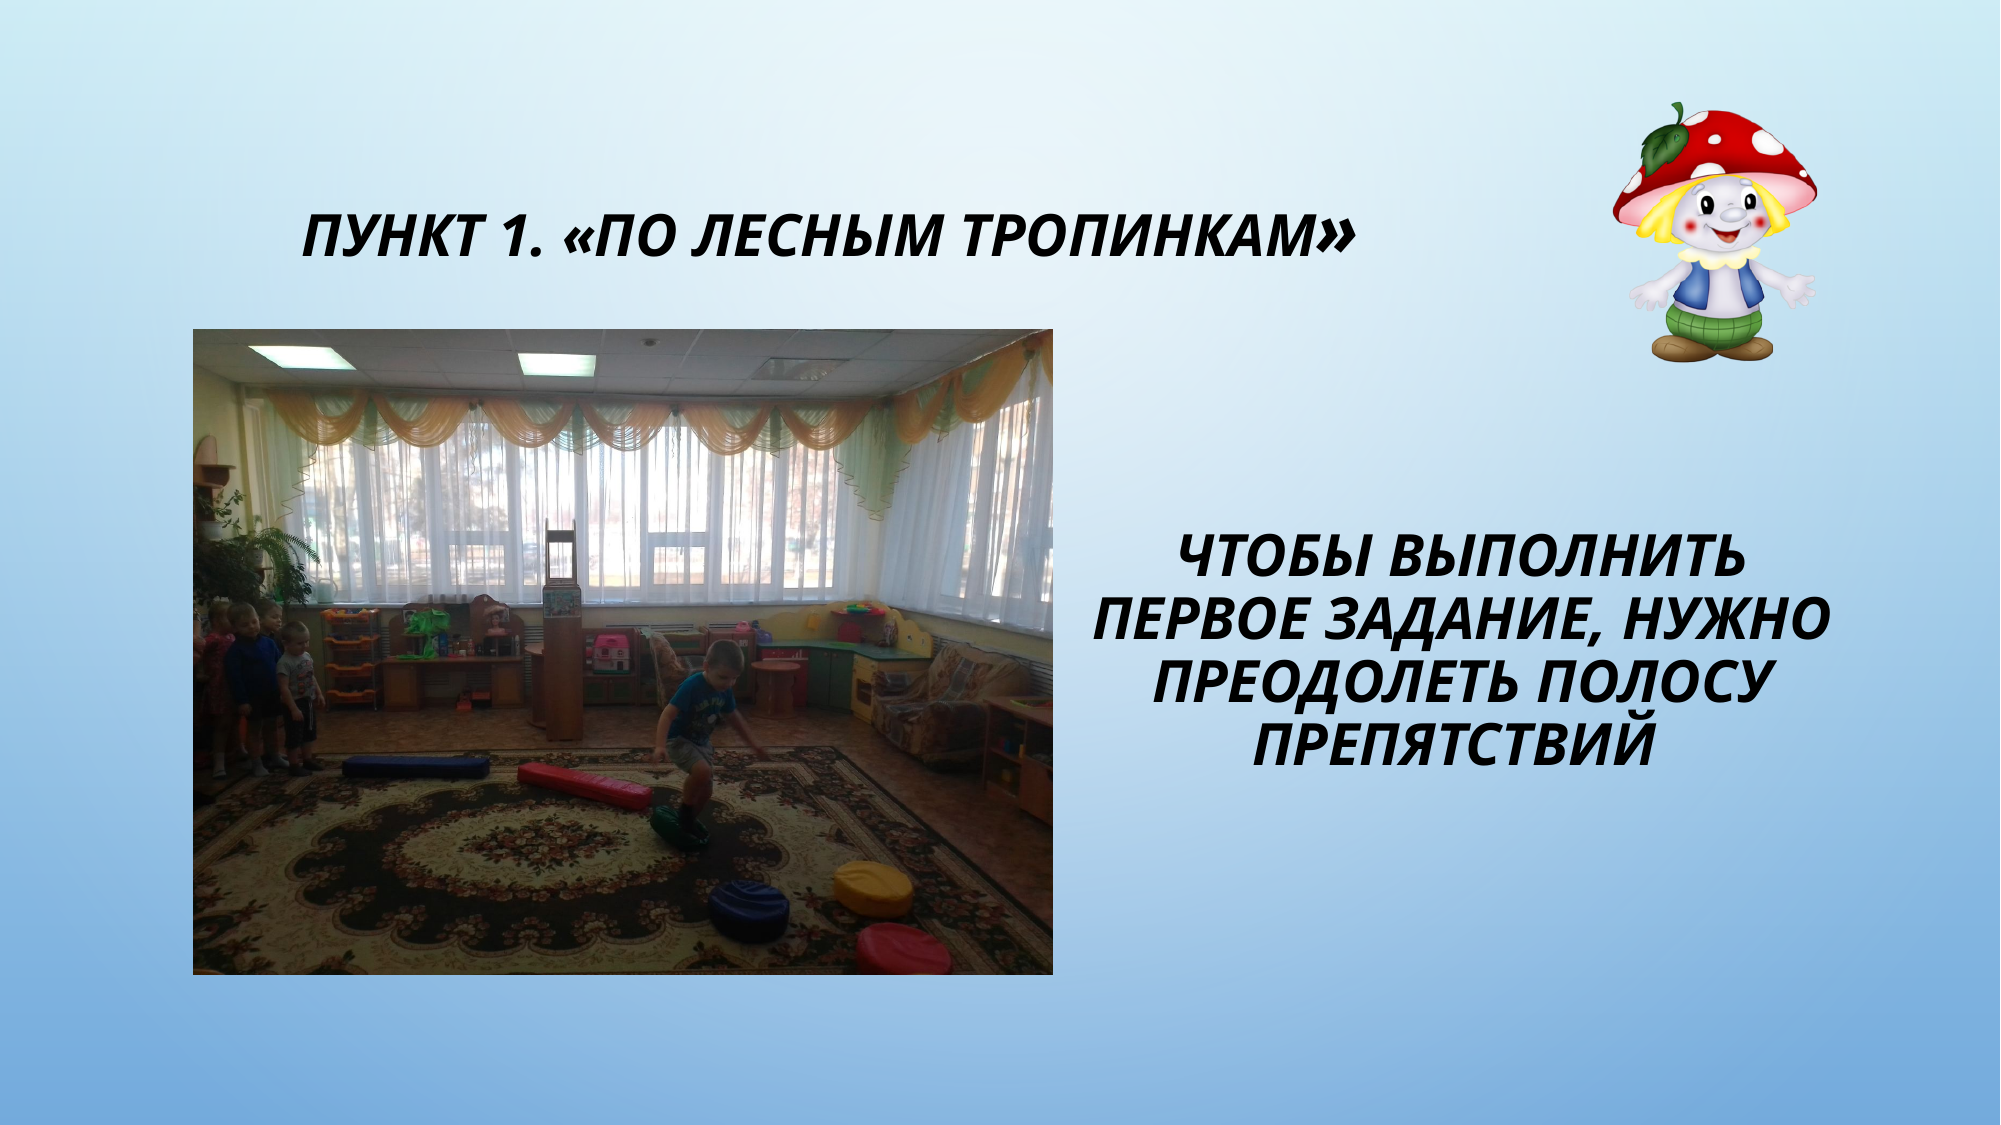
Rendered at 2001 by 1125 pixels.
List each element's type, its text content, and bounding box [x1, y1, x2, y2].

text_box Чтобы выполнить первое Задание, нужно Преодолеть полосу препятствий [1058, 423, 1872, 881]
picture [193, 329, 1054, 975]
title Пункт 1. «По лесным тропинкам» [149, 101, 1511, 364]
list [1576, 101, 1851, 376]
